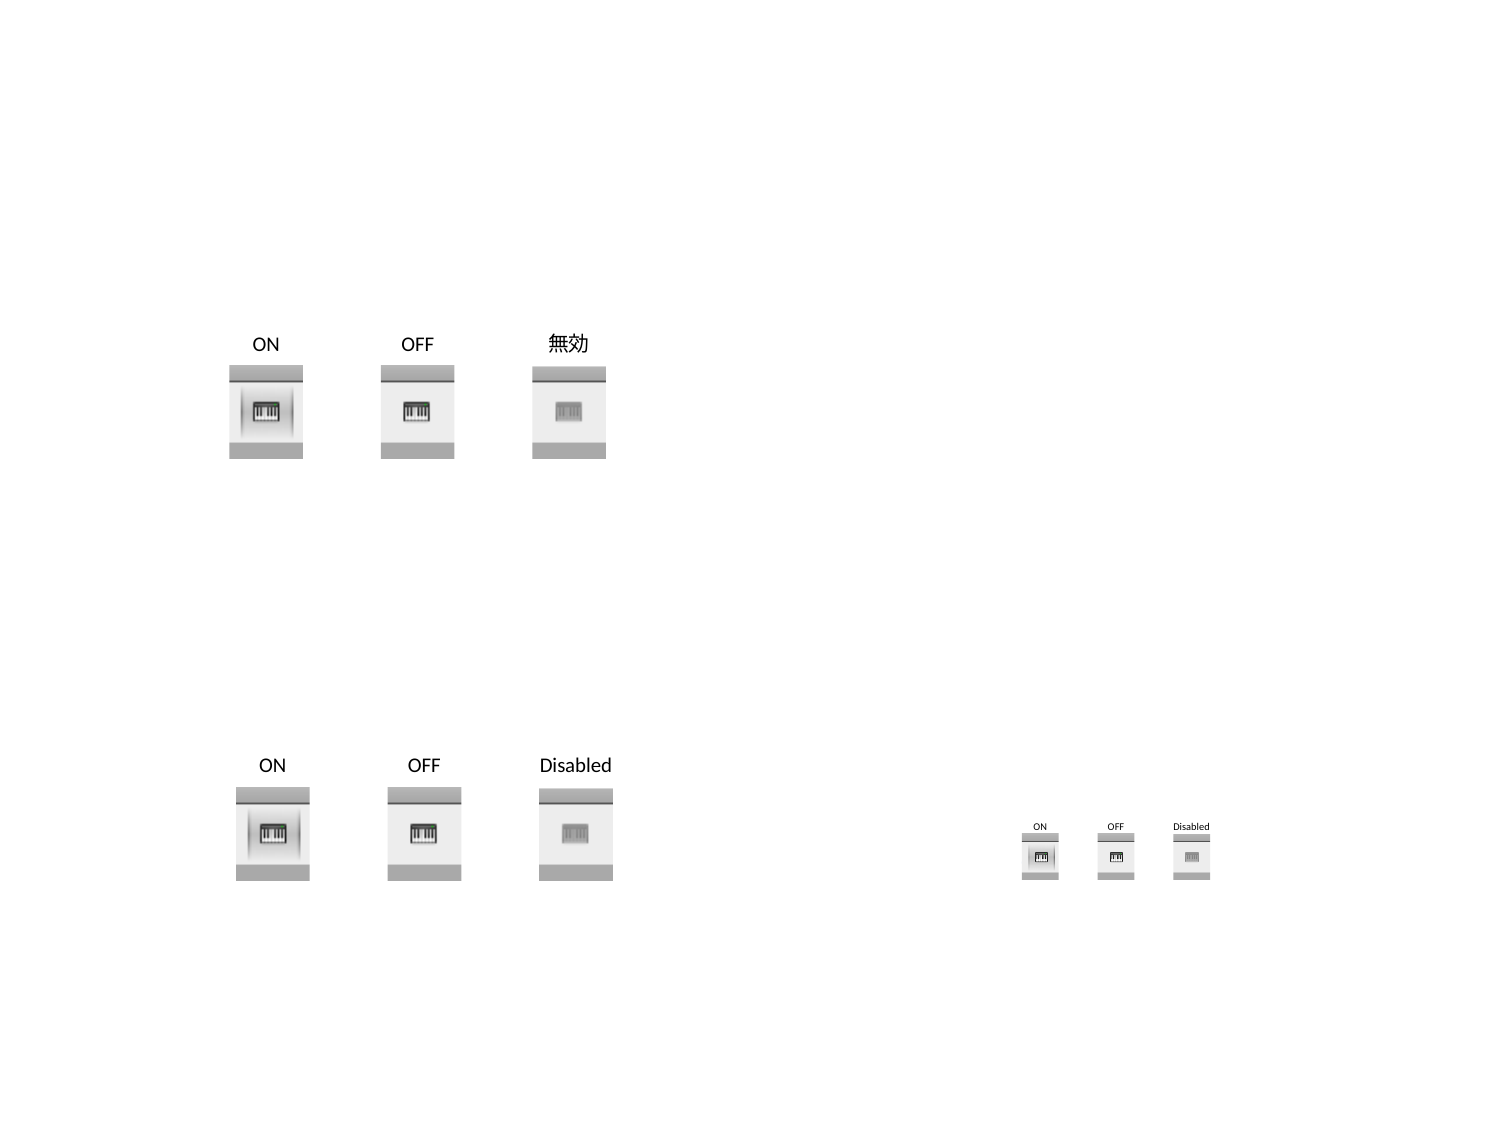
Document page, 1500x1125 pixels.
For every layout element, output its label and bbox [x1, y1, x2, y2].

text_box [228, 322, 607, 459]
text_box [1021, 812, 1220, 881]
text_box [235, 744, 614, 881]
